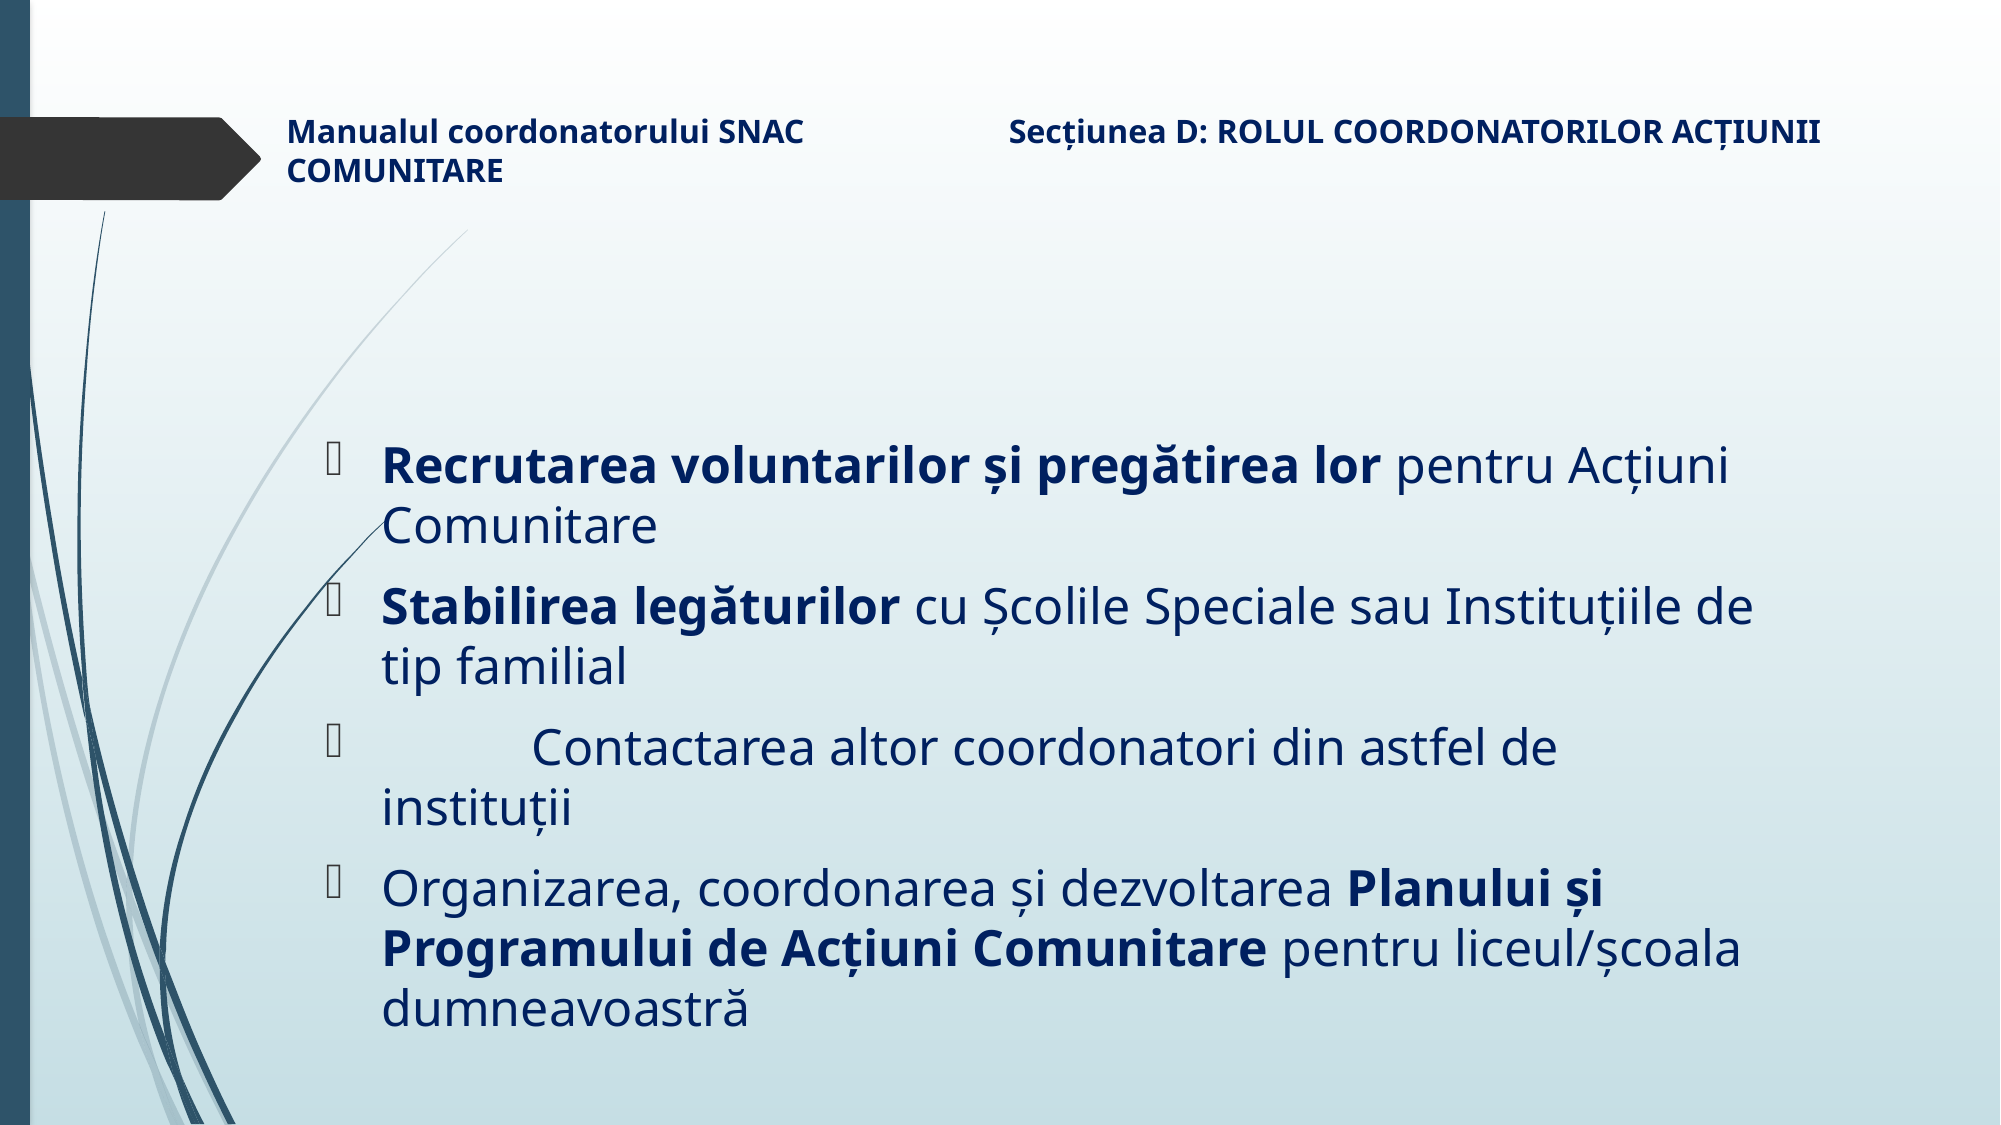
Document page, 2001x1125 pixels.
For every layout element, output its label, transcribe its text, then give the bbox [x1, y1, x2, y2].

title Manualul coordonatorului SNAC Secțiunea D: ROLUL COORDONATORILOR ACȚIUNII COMUNITARE [271, 104, 1949, 315]
list Recrutarea voluntarilor și pregătirea lor pentru Acțiuni Comunitare Stabilirea legăturilor cu Școlile Speciale sau Instituțiile de tip familial Contactarea altor coordonatori din astfel de instituții Organizarea, coordonarea și dezvoltarea Planului și Programului de Acțiuni Comunitare pentru liceul/școala dumneavoastră [310, 426, 1773, 1046]
